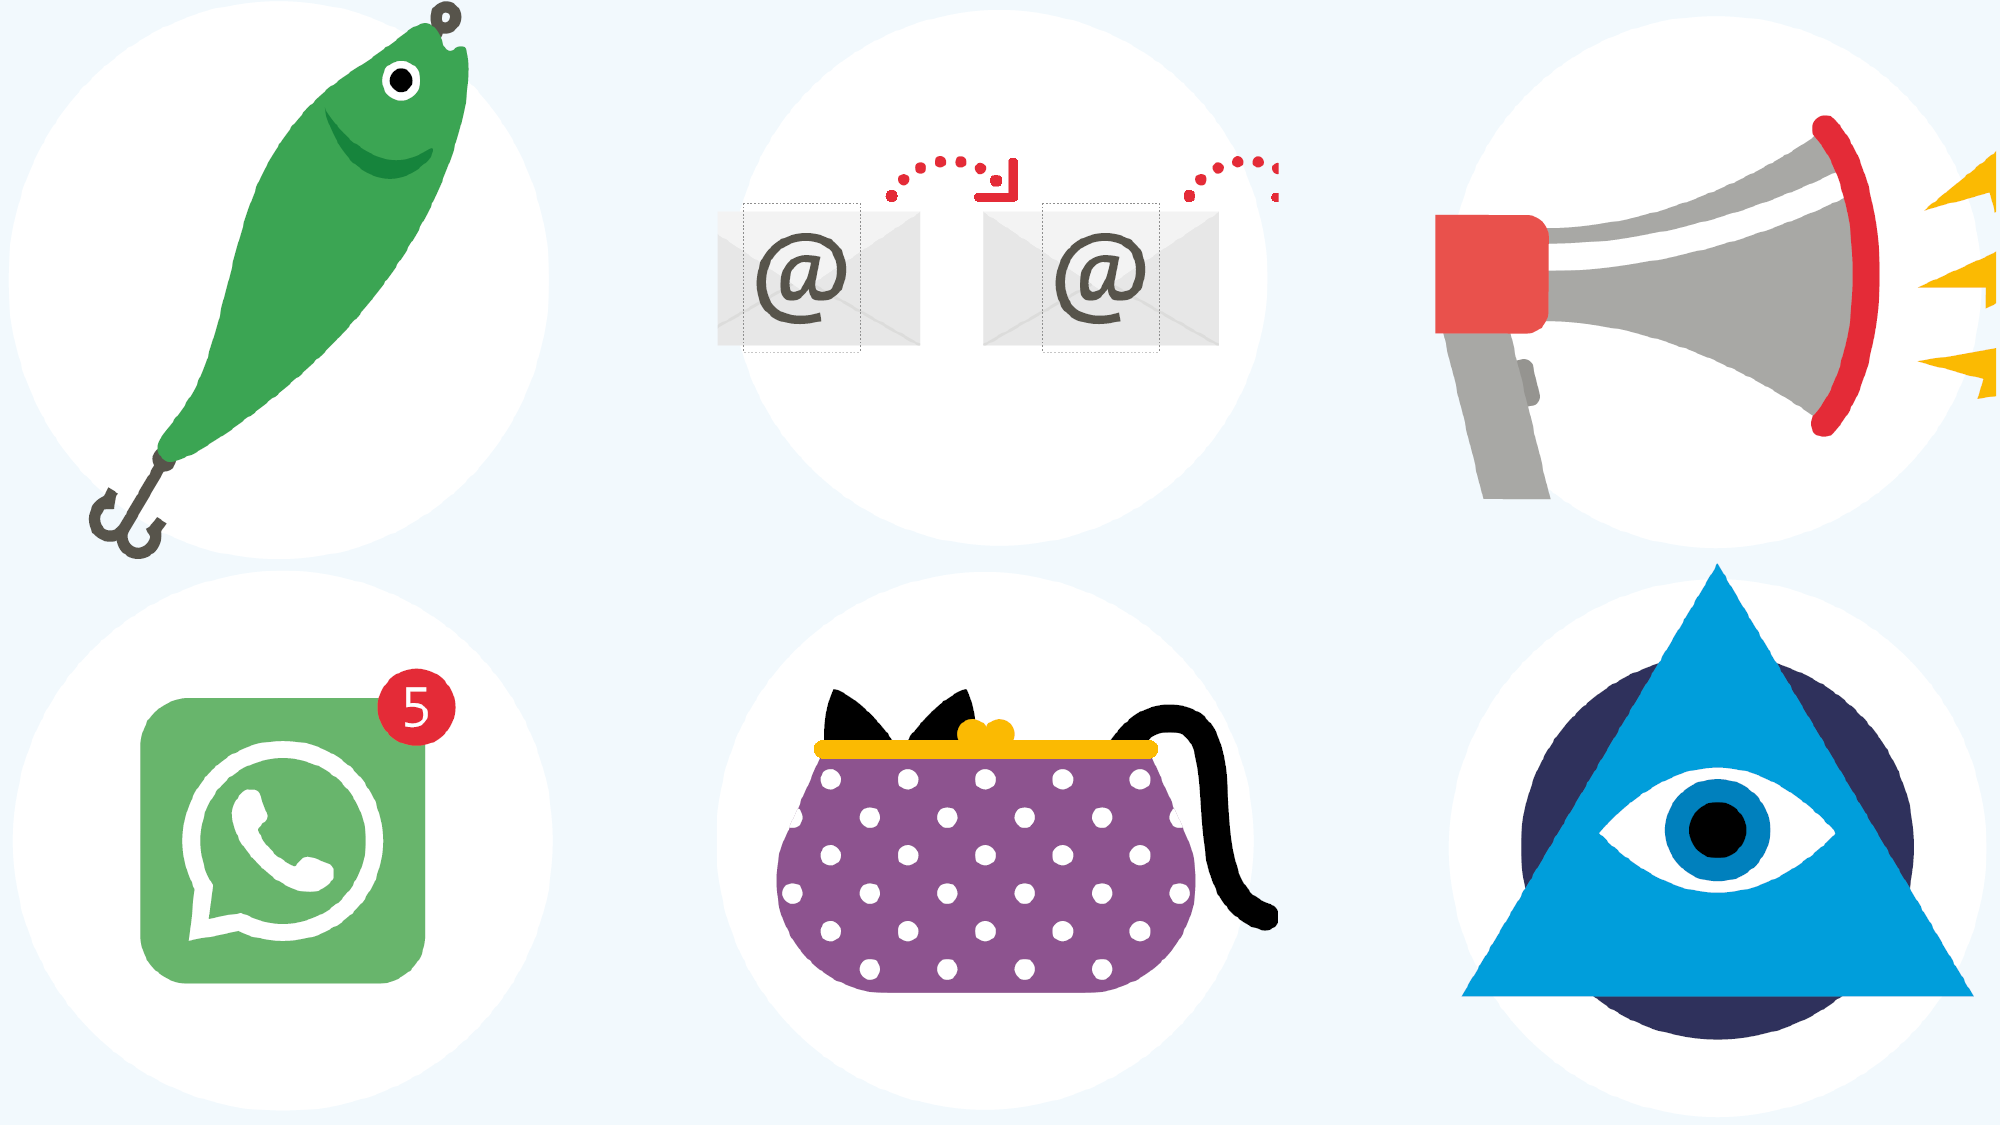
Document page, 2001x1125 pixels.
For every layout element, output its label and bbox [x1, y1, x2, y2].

picture [0, 0, 560, 1122]
picture [716, 0, 1279, 1122]
picture [1434, 0, 1997, 1122]
